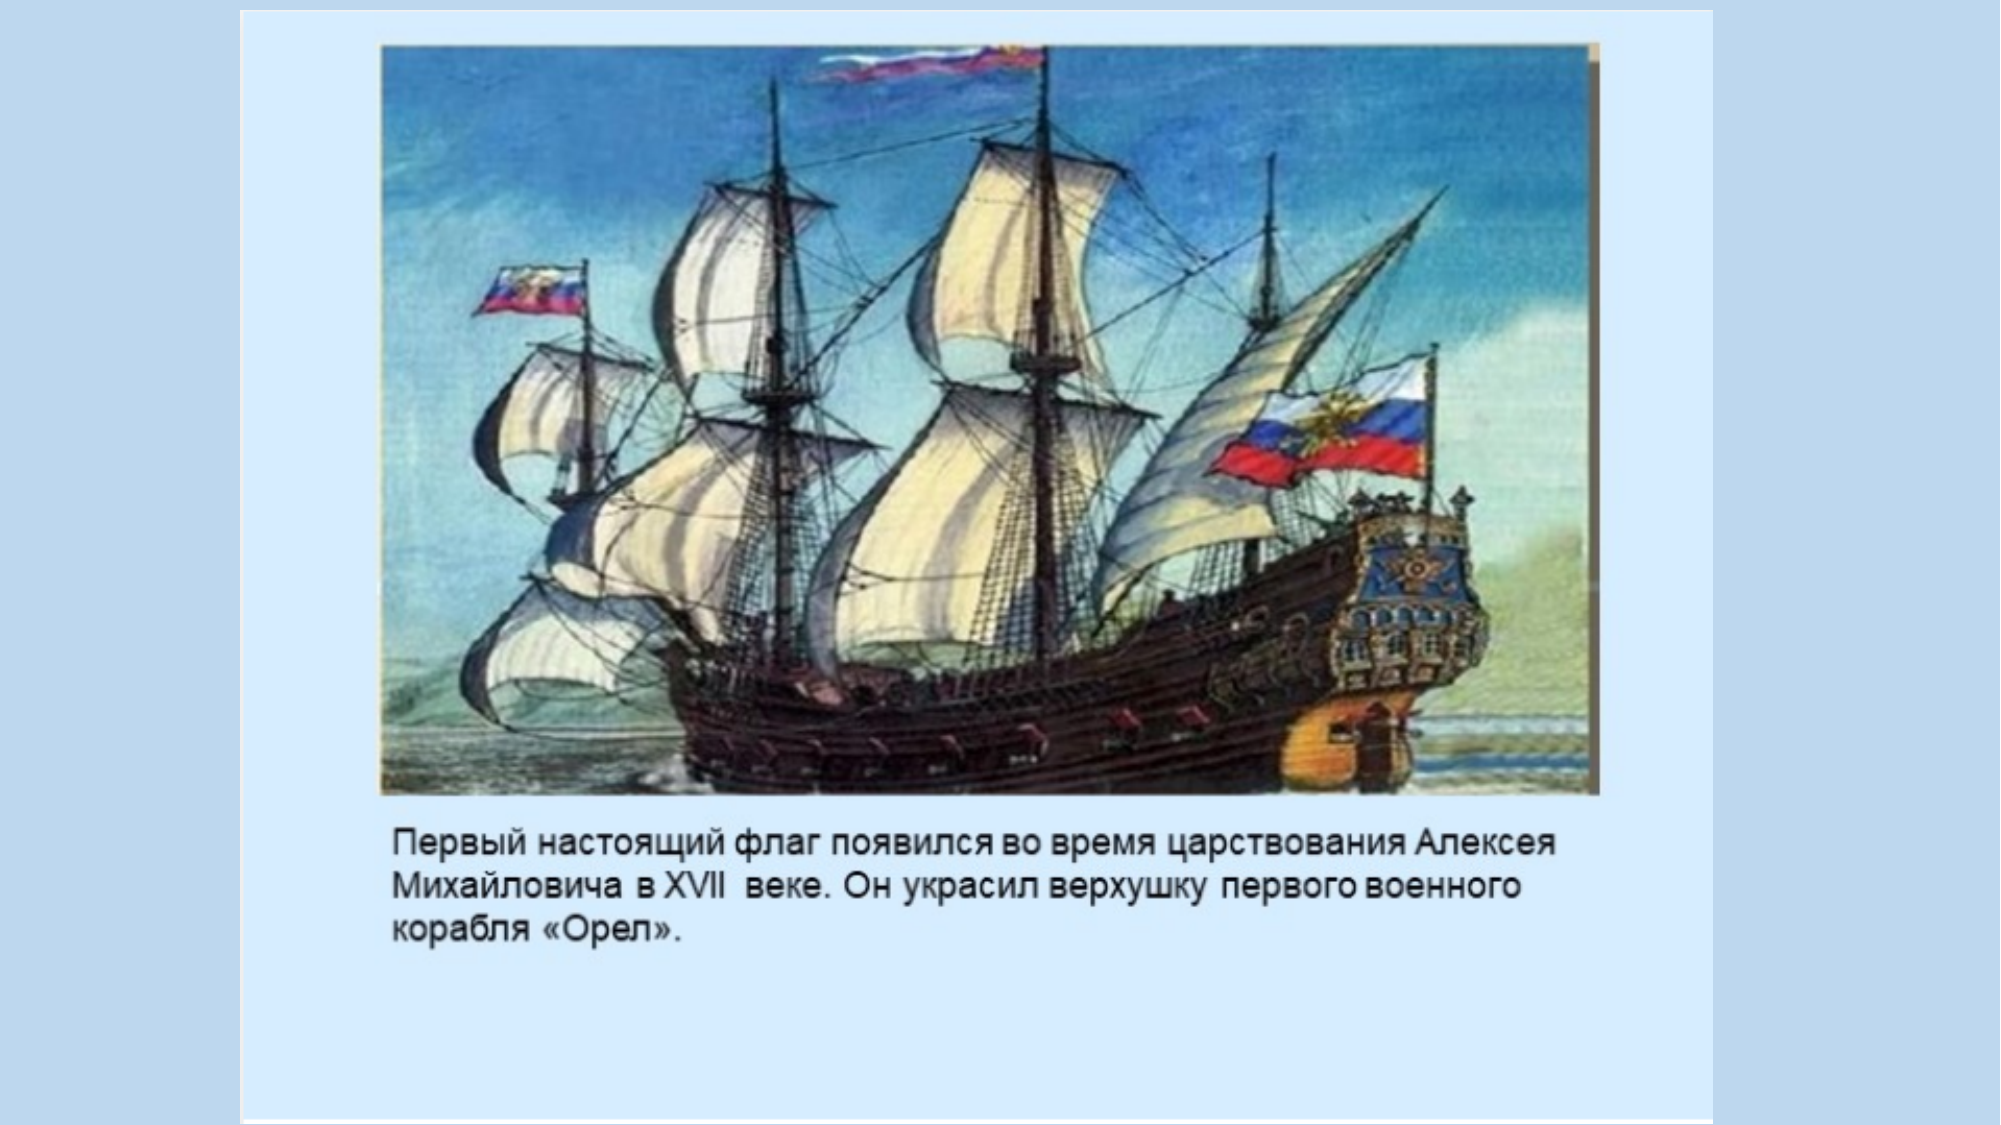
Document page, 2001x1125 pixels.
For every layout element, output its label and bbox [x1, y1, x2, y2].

picture [240, 10, 1713, 1124]
